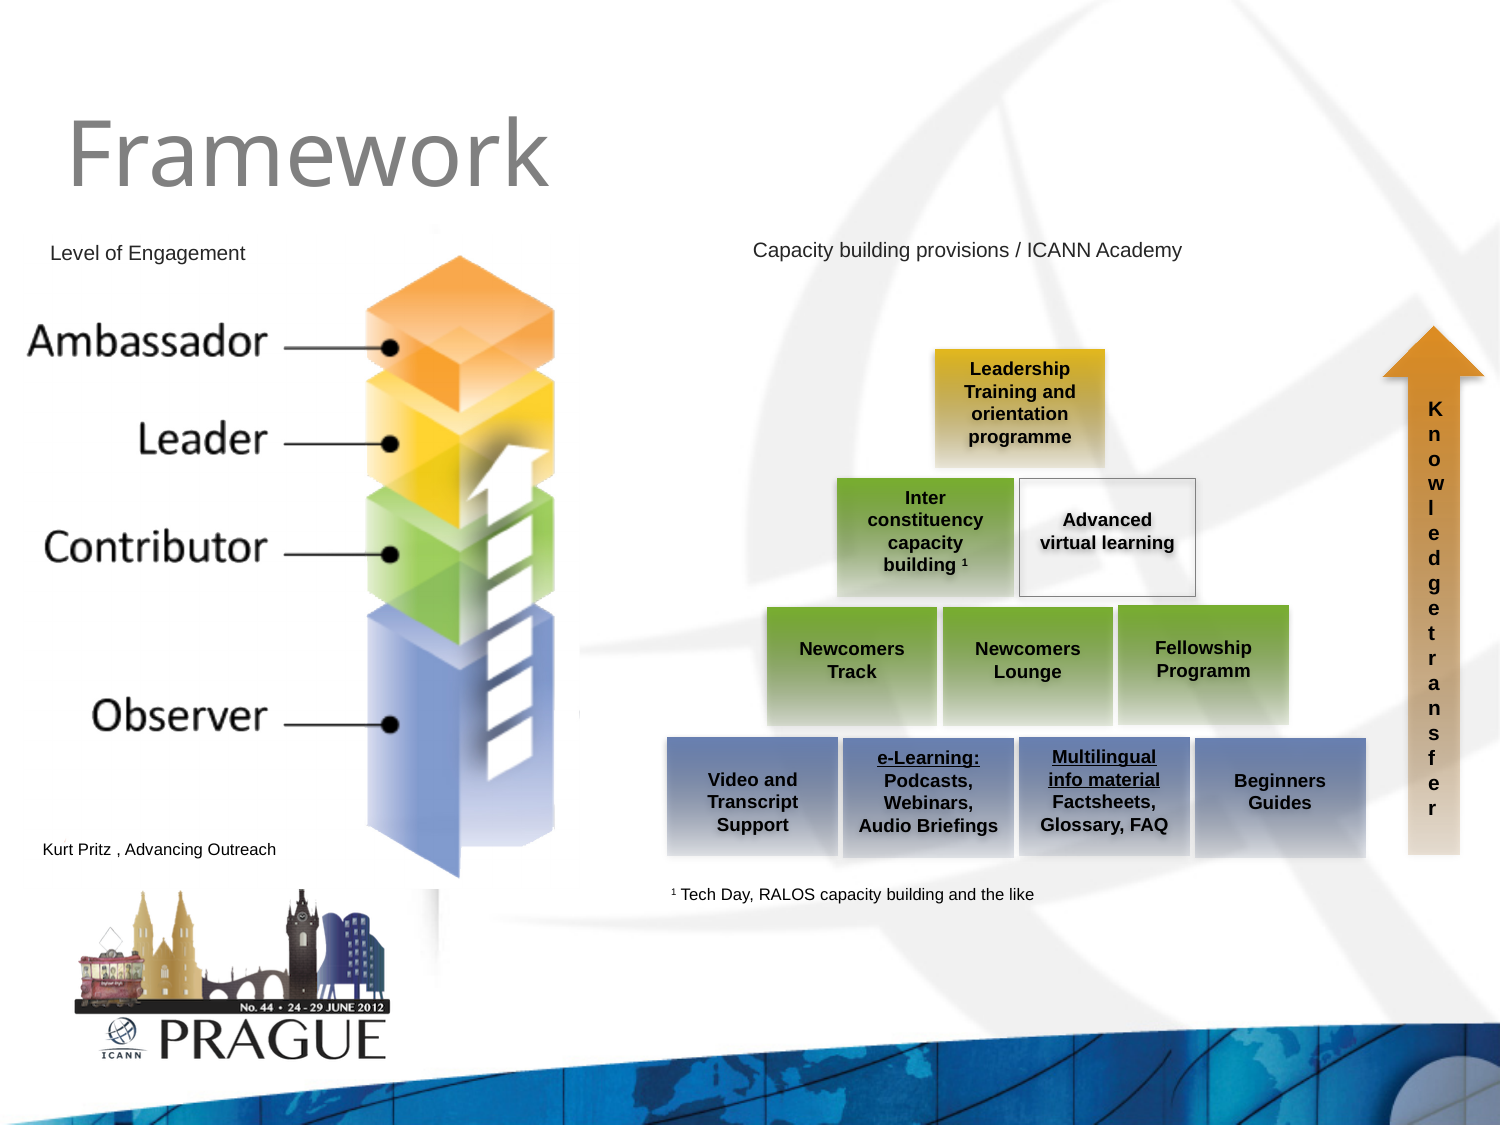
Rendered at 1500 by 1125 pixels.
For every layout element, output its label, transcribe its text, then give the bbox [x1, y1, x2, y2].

text_box 1 Tech Day, RALOS capacity building and the like [656, 876, 1313, 912]
text_box Advanced virtual learning [1019, 478, 1196, 597]
text_box [1382, 325, 1486, 856]
text_box Beginners Guides [1195, 738, 1365, 858]
text_box Newcomers Track [767, 607, 937, 726]
text_box Newcomers Lounge [943, 607, 1113, 726]
text_box Multilingual info material Factsheets, Glossary, FAQ [1019, 737, 1190, 856]
picture [0, 0, 1500, 1125]
text_box Capacity building provisions / ICANN Academy [738, 229, 1313, 269]
text_box Leadership Training and orientation programme [935, 349, 1105, 468]
text_box Inter constituency capacity building 1 [837, 478, 1014, 597]
text_box Fellowship Programm [1118, 605, 1289, 725]
text_box e-Learning: Podcasts, Webinars, Audio Briefings [843, 738, 1014, 858]
text_box Knowledgetransfer [1413, 387, 1454, 828]
text_box Video and Transcript Support [667, 737, 838, 856]
text_box Framework [50, 24, 1425, 213]
